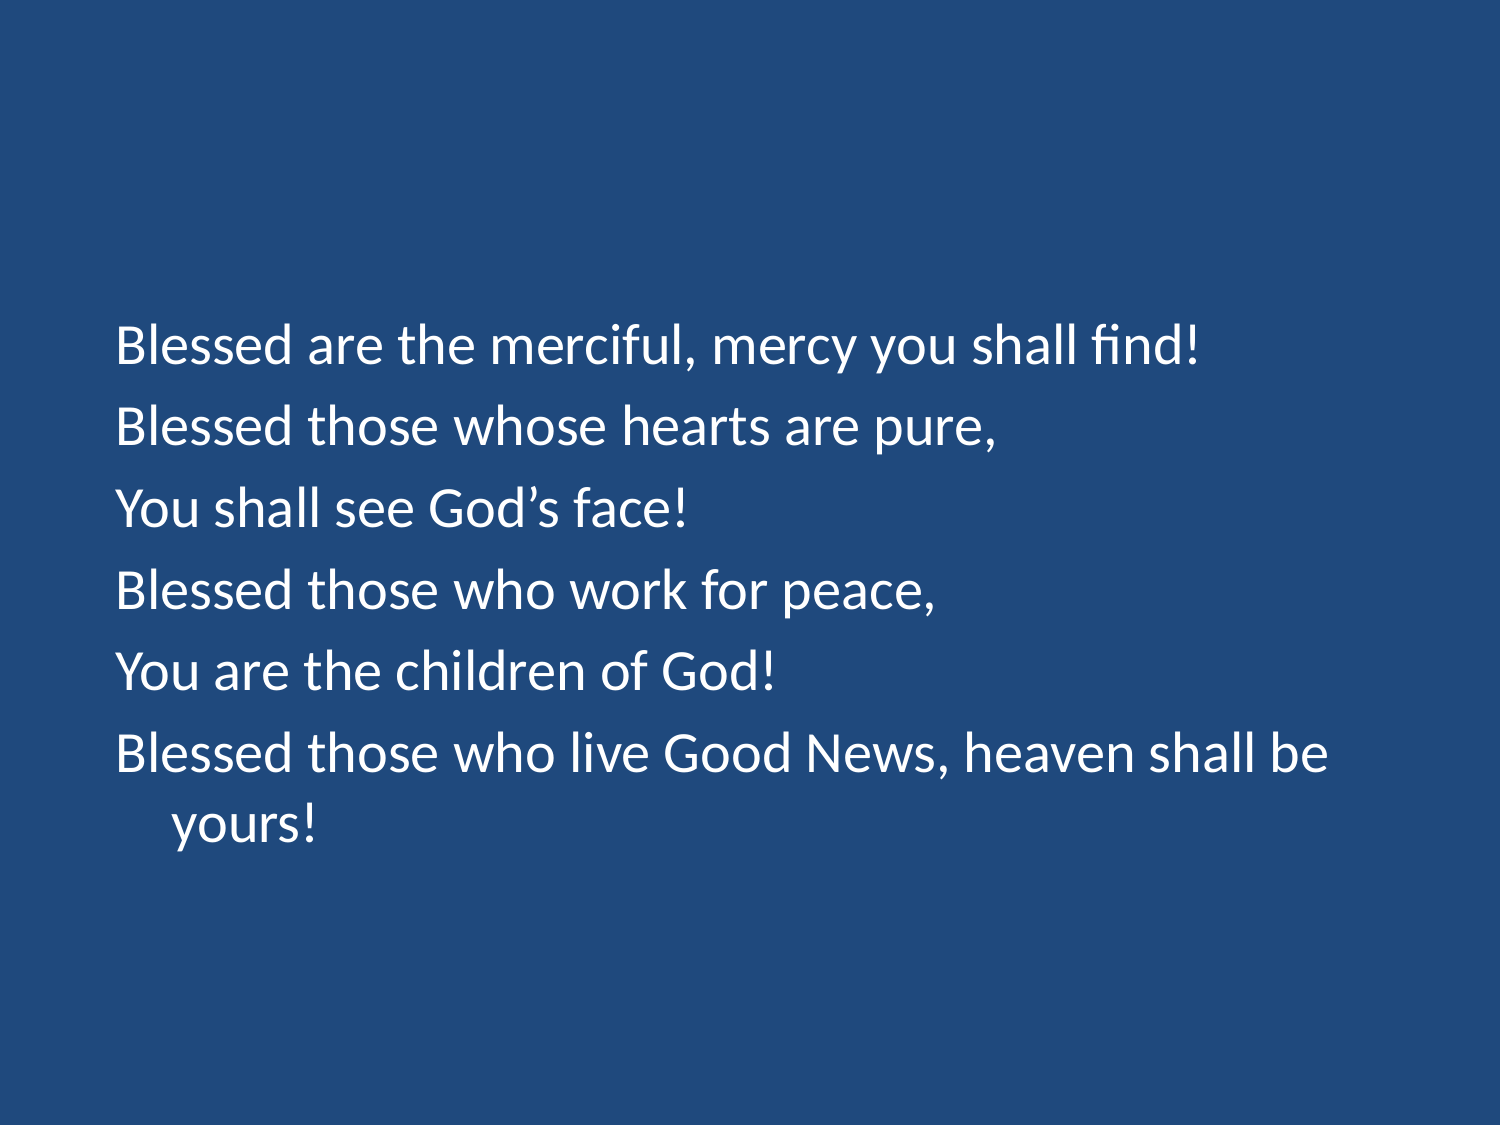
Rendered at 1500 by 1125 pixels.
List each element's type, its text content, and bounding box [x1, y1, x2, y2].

list Blessed are the merciful, mercy you shall find! Blessed those whose hearts are pure, You shall see God’s face! Blessed those who work for peace, You are the children of God! Blessed those who live Good News, heaven shall be yours! [100, 298, 1471, 827]
